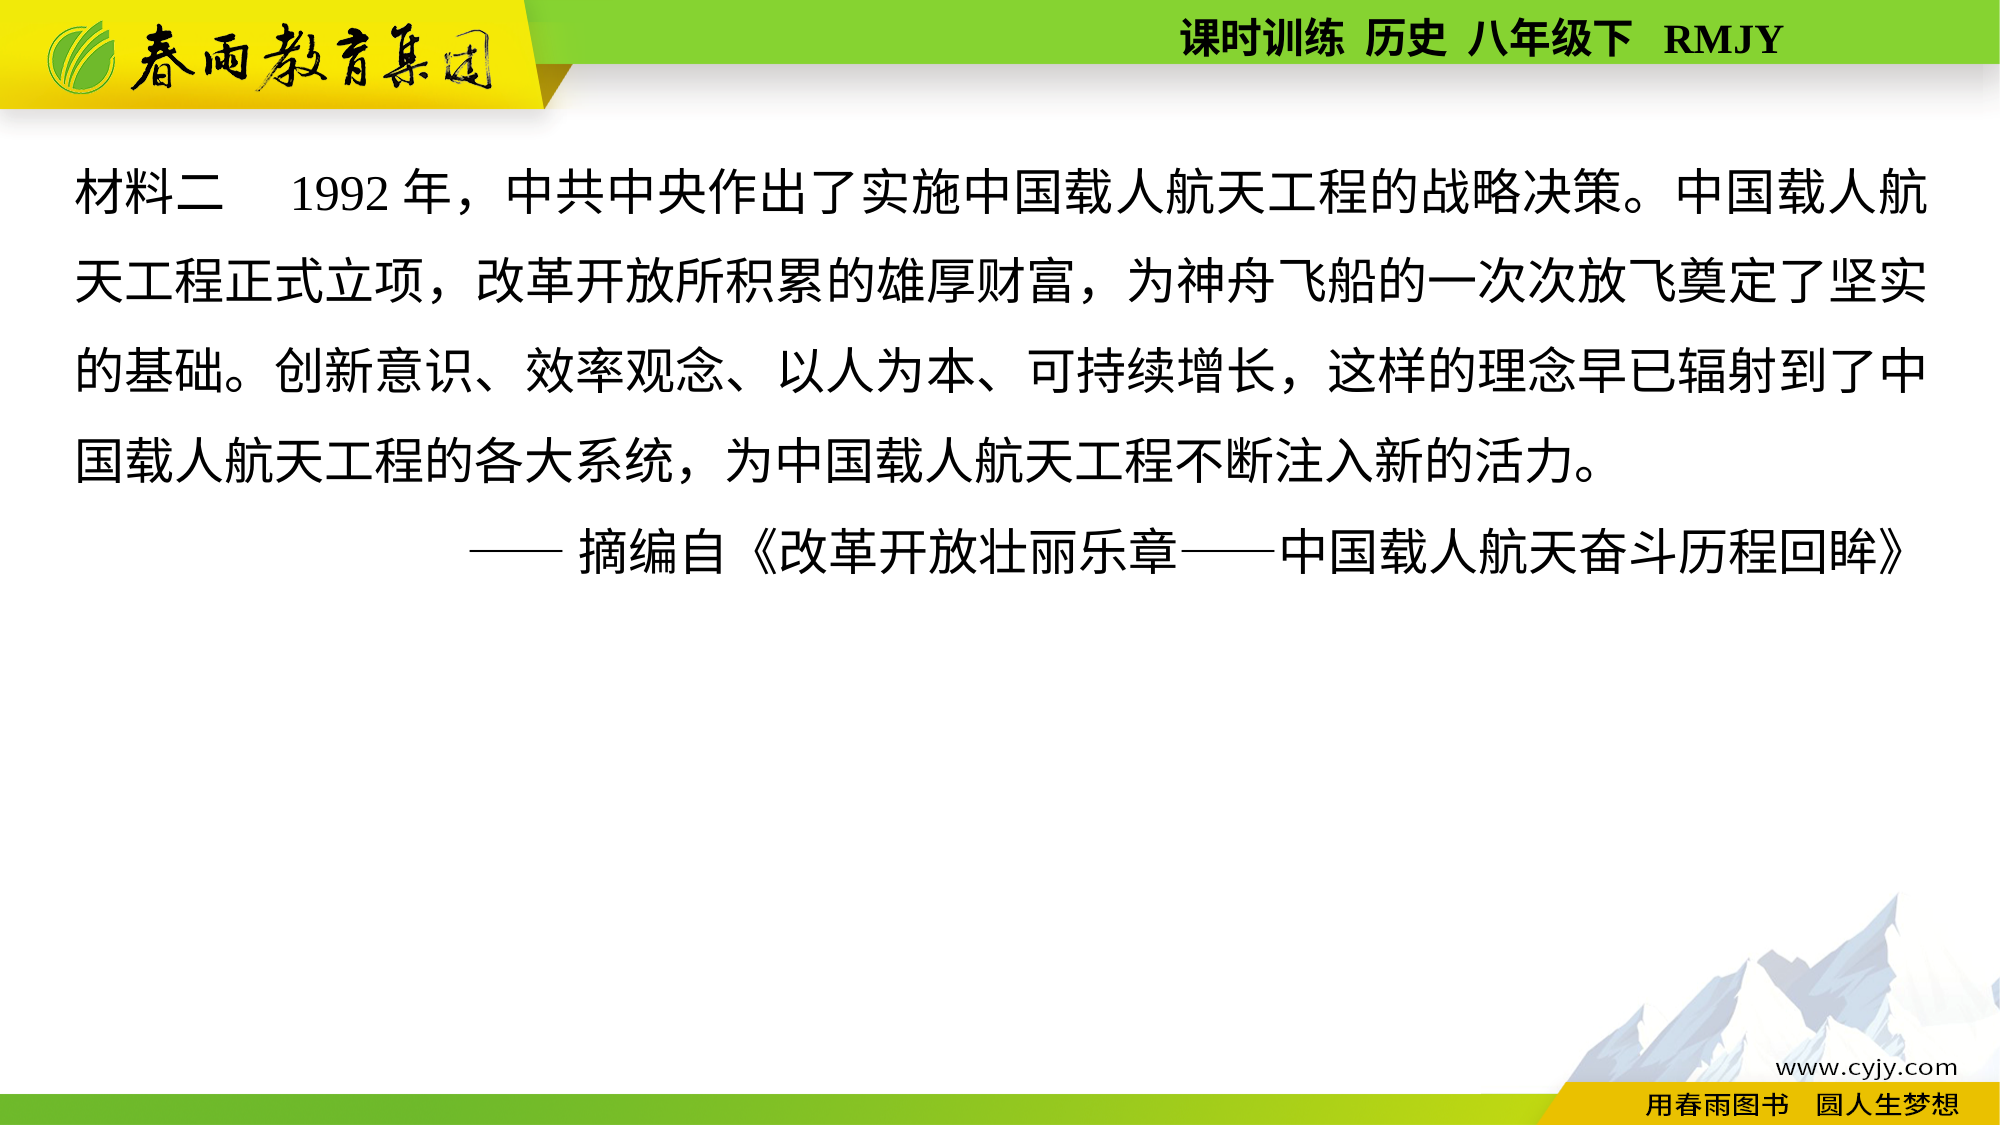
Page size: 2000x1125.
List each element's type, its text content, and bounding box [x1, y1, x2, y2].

list 材料二 1992年，中共中央作出了实施中国载人航天工程的战略决策。中国载人航天工程正式立项，改革开放所积累的雄厚财富，为神舟飞船的一次次放飞奠定了坚实的基础。创新意识、效率观念、以人为本、可持续增长，这样的理念早已辐射到了中国载人航天工程的各大系统，为中国载人航天工程不断注入新的活力。 ——摘编自《改革开放壮丽乐章——中国载人航天奋斗历程回眸》 [59, 122, 1944, 592]
picture [0, 0, 2000, 1125]
